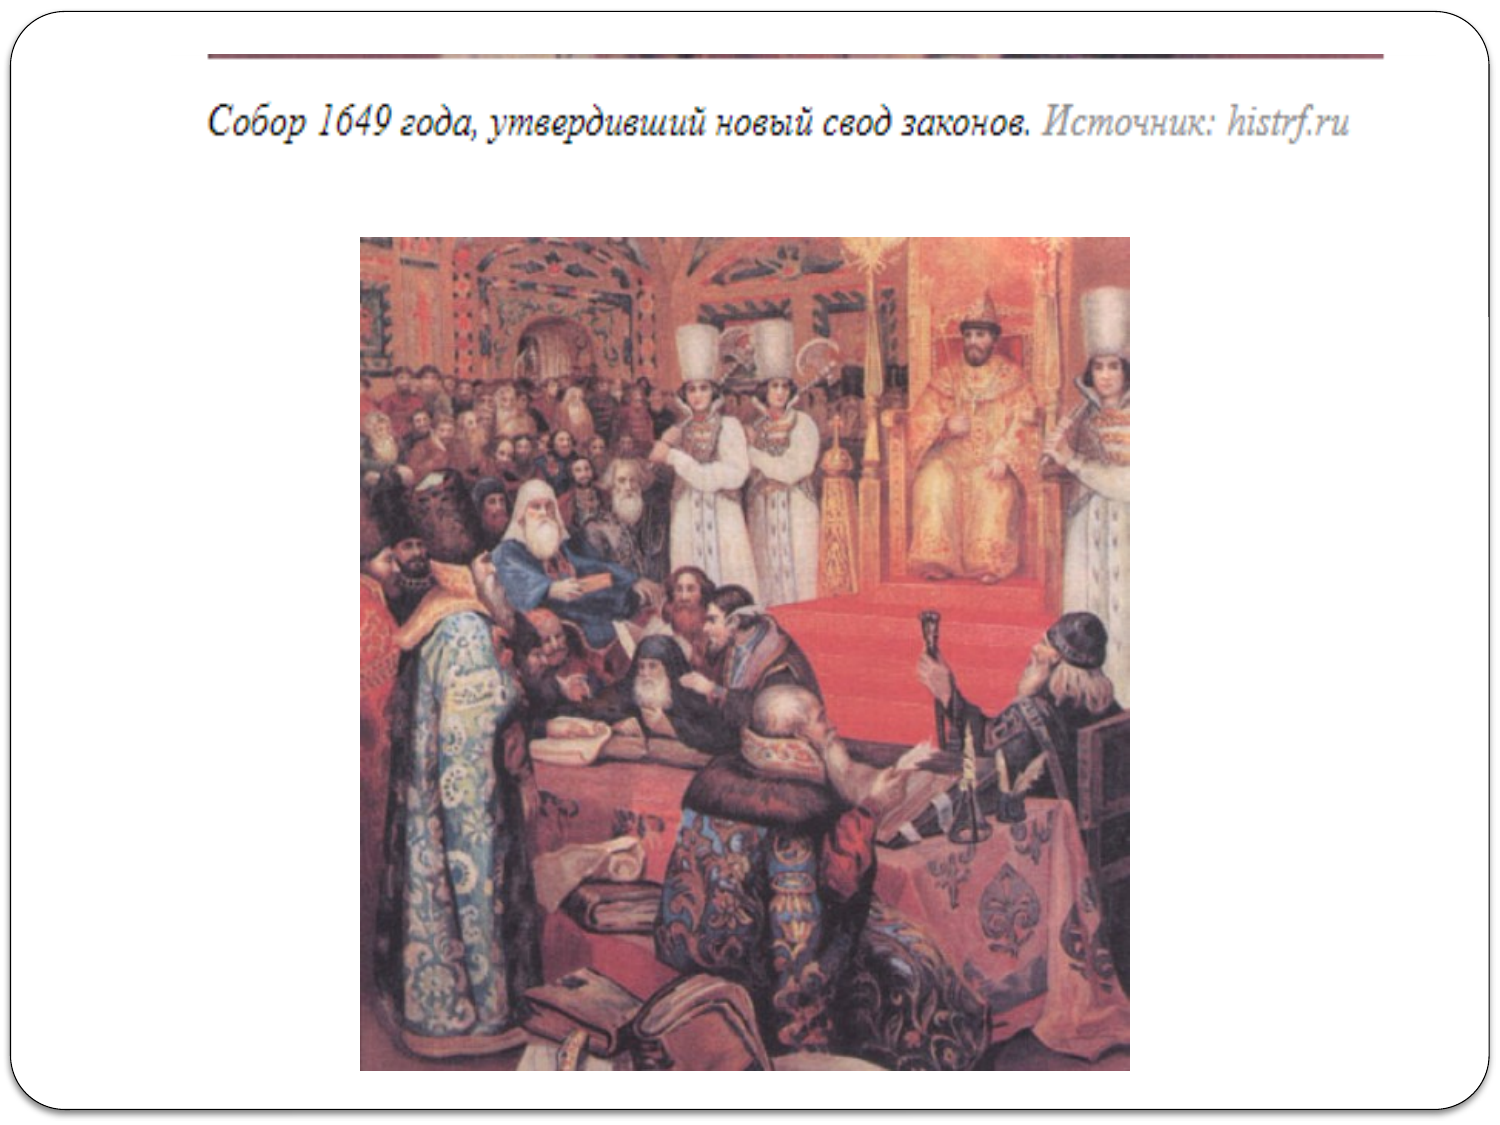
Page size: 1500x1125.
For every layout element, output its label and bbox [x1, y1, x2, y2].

list [359, 237, 1130, 1071]
picture [170, 54, 1436, 173]
